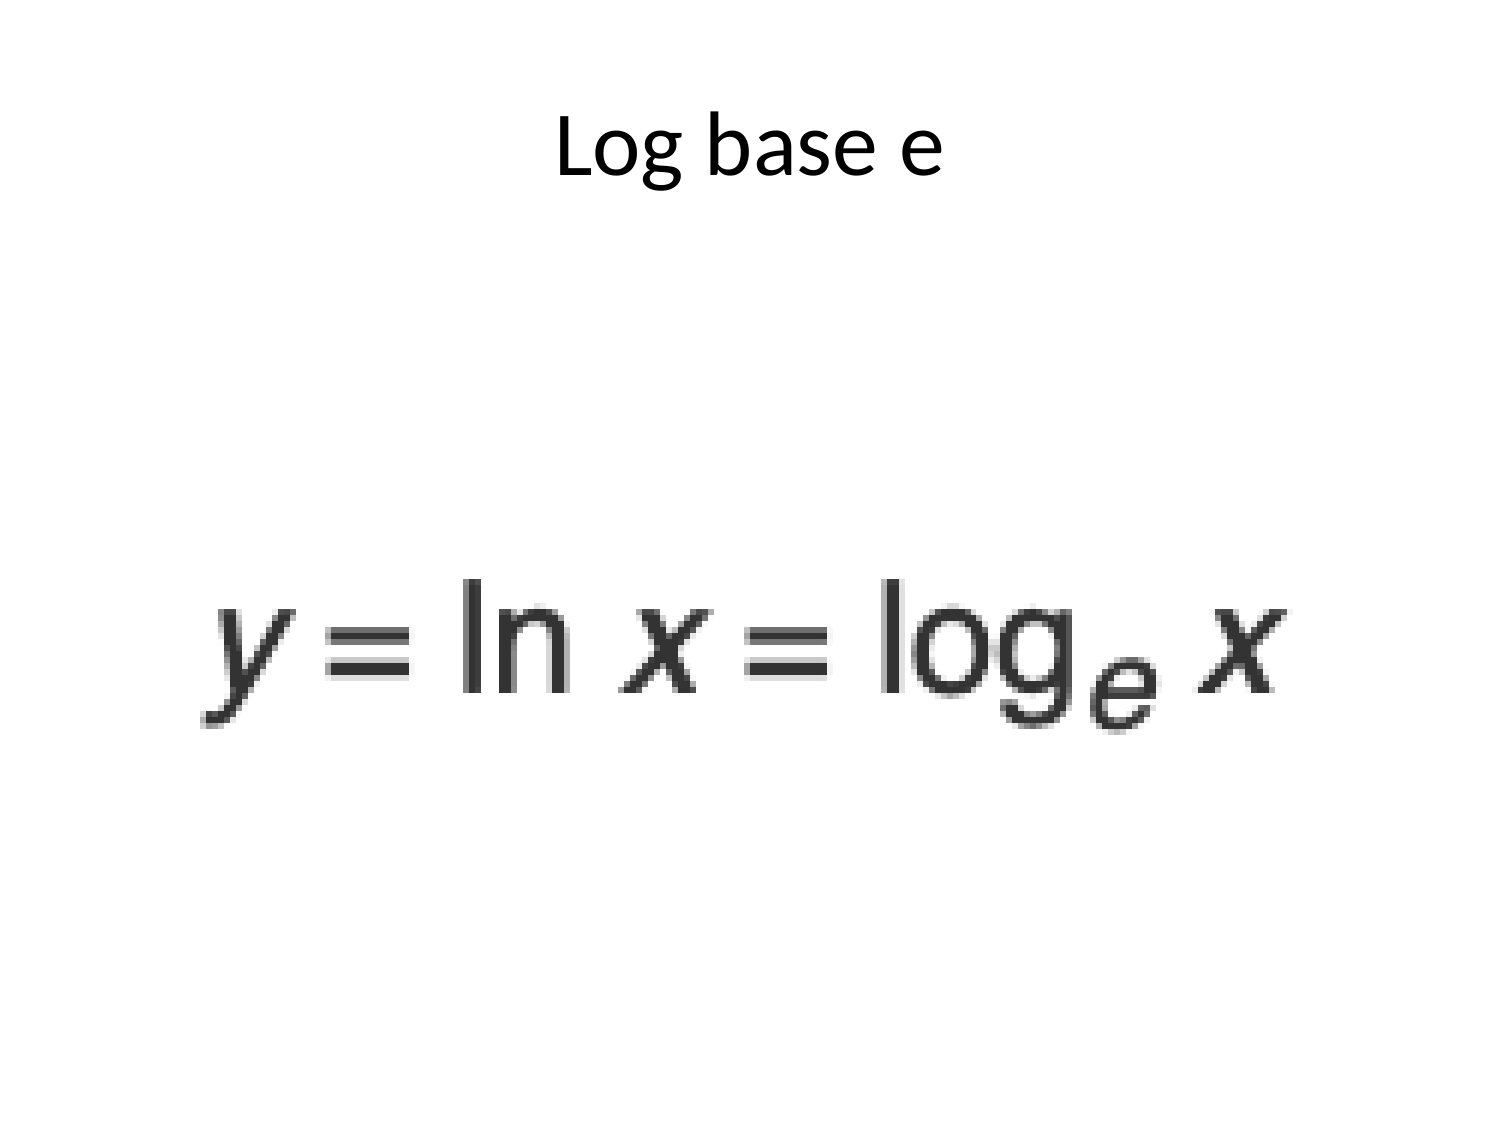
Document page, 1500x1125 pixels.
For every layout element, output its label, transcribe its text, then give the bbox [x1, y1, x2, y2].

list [74, 262, 1426, 1006]
title Log base e [75, 45, 1425, 233]
